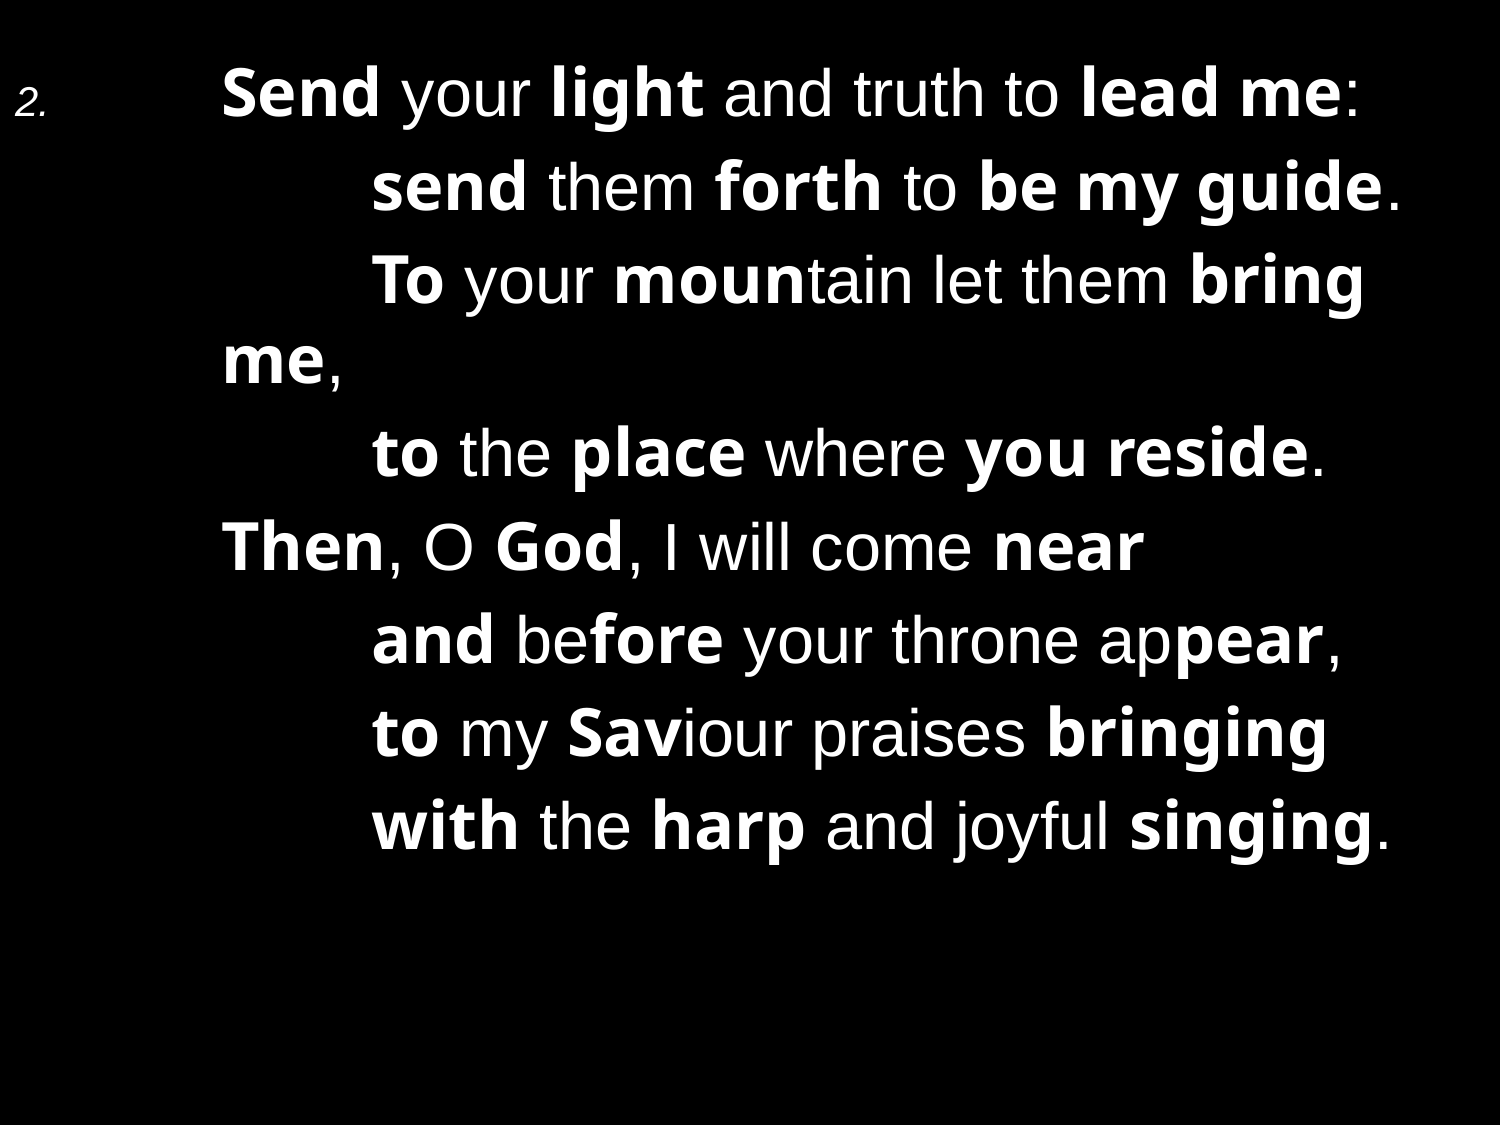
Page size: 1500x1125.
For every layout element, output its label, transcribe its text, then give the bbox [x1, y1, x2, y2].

list 2. Send your light and truth to lead me: send them forth to be my guide. To your mountain let them bring me, to the place where you reside. Then, O God, I will come near and before your throne appear, to my Saviour praises bringing with the harp and joyful singing. [0, 42, 1500, 1047]
